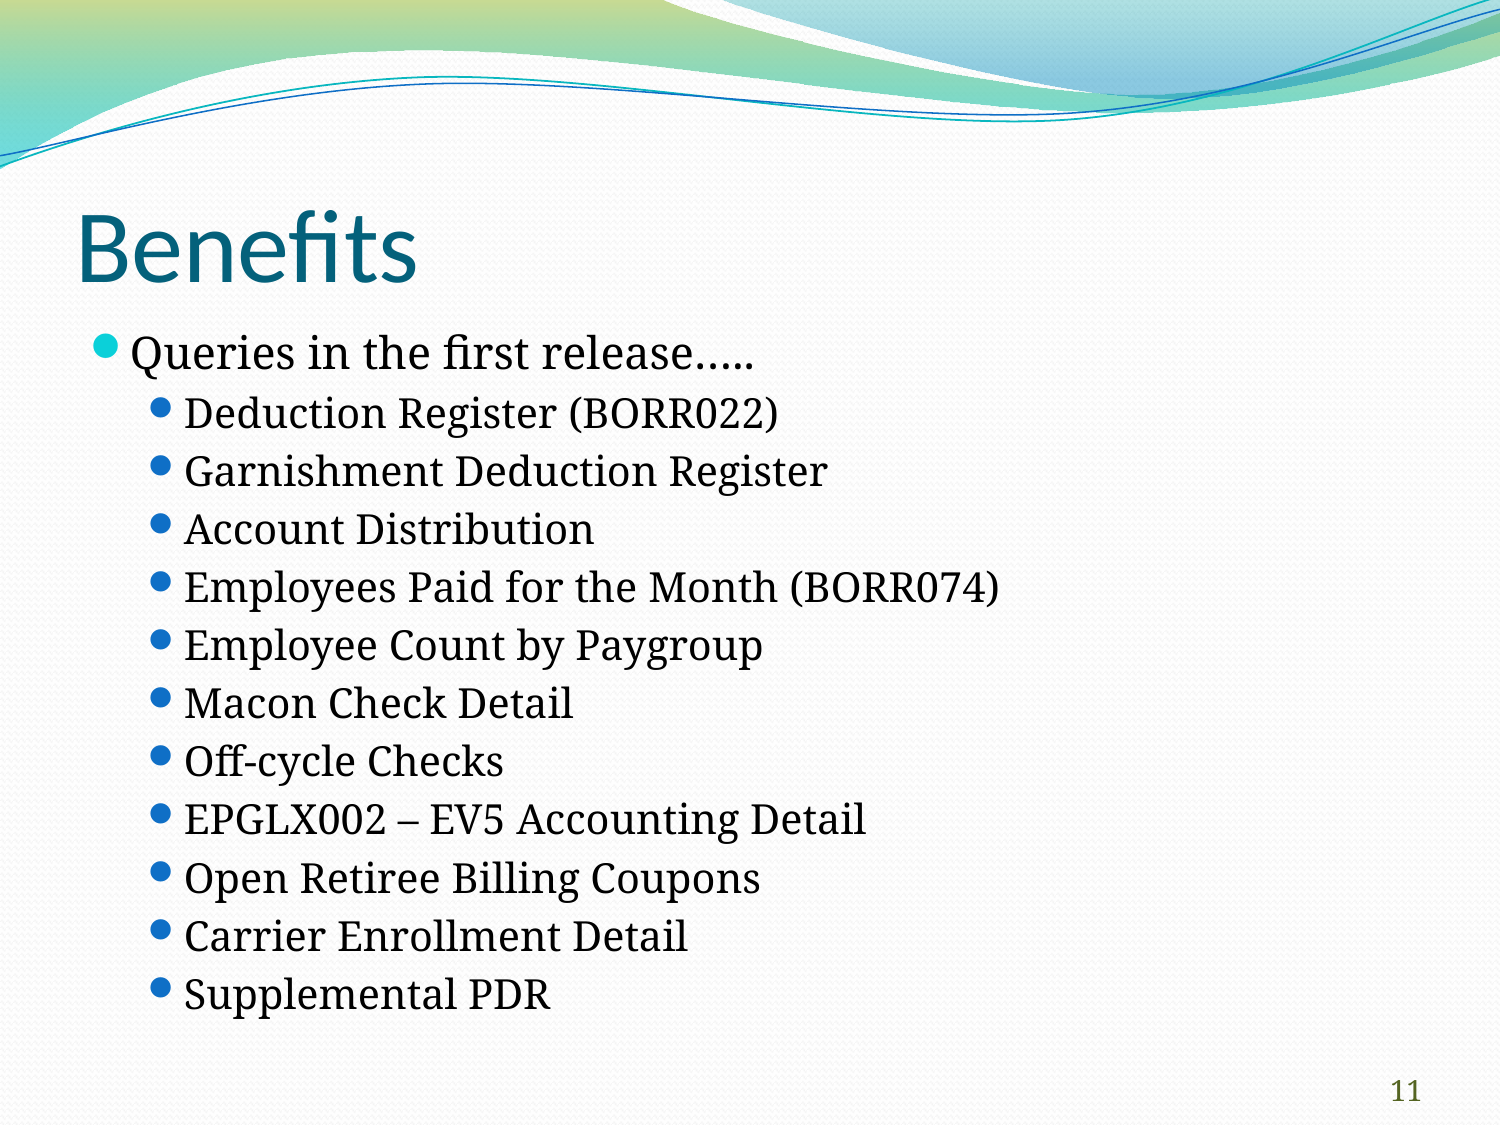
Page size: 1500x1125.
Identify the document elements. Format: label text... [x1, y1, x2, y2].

list Queries in the first release….. Deduction Register (BORR022) Garnishment Deduction Register Account Distribution Employees Paid for the Month (BORR074) Employee Count by Paygroup Macon Check Detail Off-cycle Checks EPGLX002 – EV5 Accounting Detail Open Retiree Billing Coupons Carrier Enrollment Detail Supplemental PDR [75, 317, 1425, 1025]
title Benefits [75, 115, 1425, 303]
slide_number 11 [1312, 1065, 1438, 1125]
